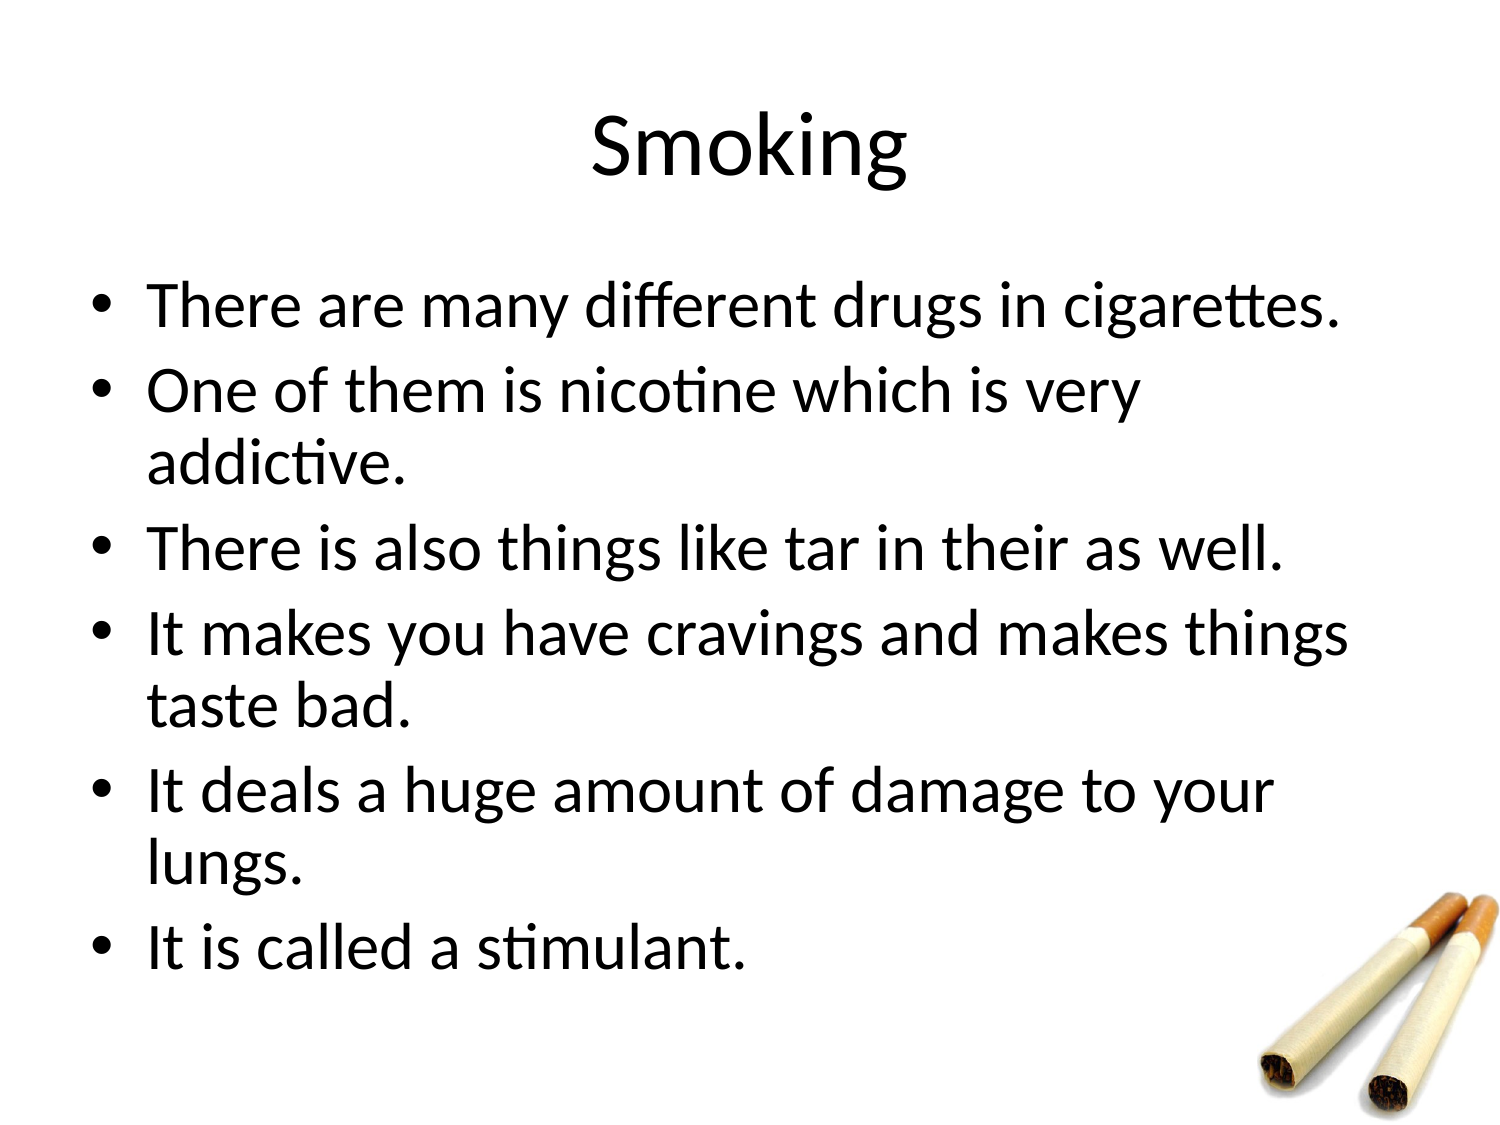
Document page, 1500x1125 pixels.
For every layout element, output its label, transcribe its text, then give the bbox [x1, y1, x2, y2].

picture [1257, 888, 1500, 1125]
title Smoking [74, 44, 1426, 233]
list There are many different drugs in cigarettes. One of them is nicotine which is very addictive. There is also things like tar in their as well. It makes you have cravings and makes things taste bad. It deals a huge amount of damage to your lungs. It is called a stimulant. [74, 262, 1426, 1006]
